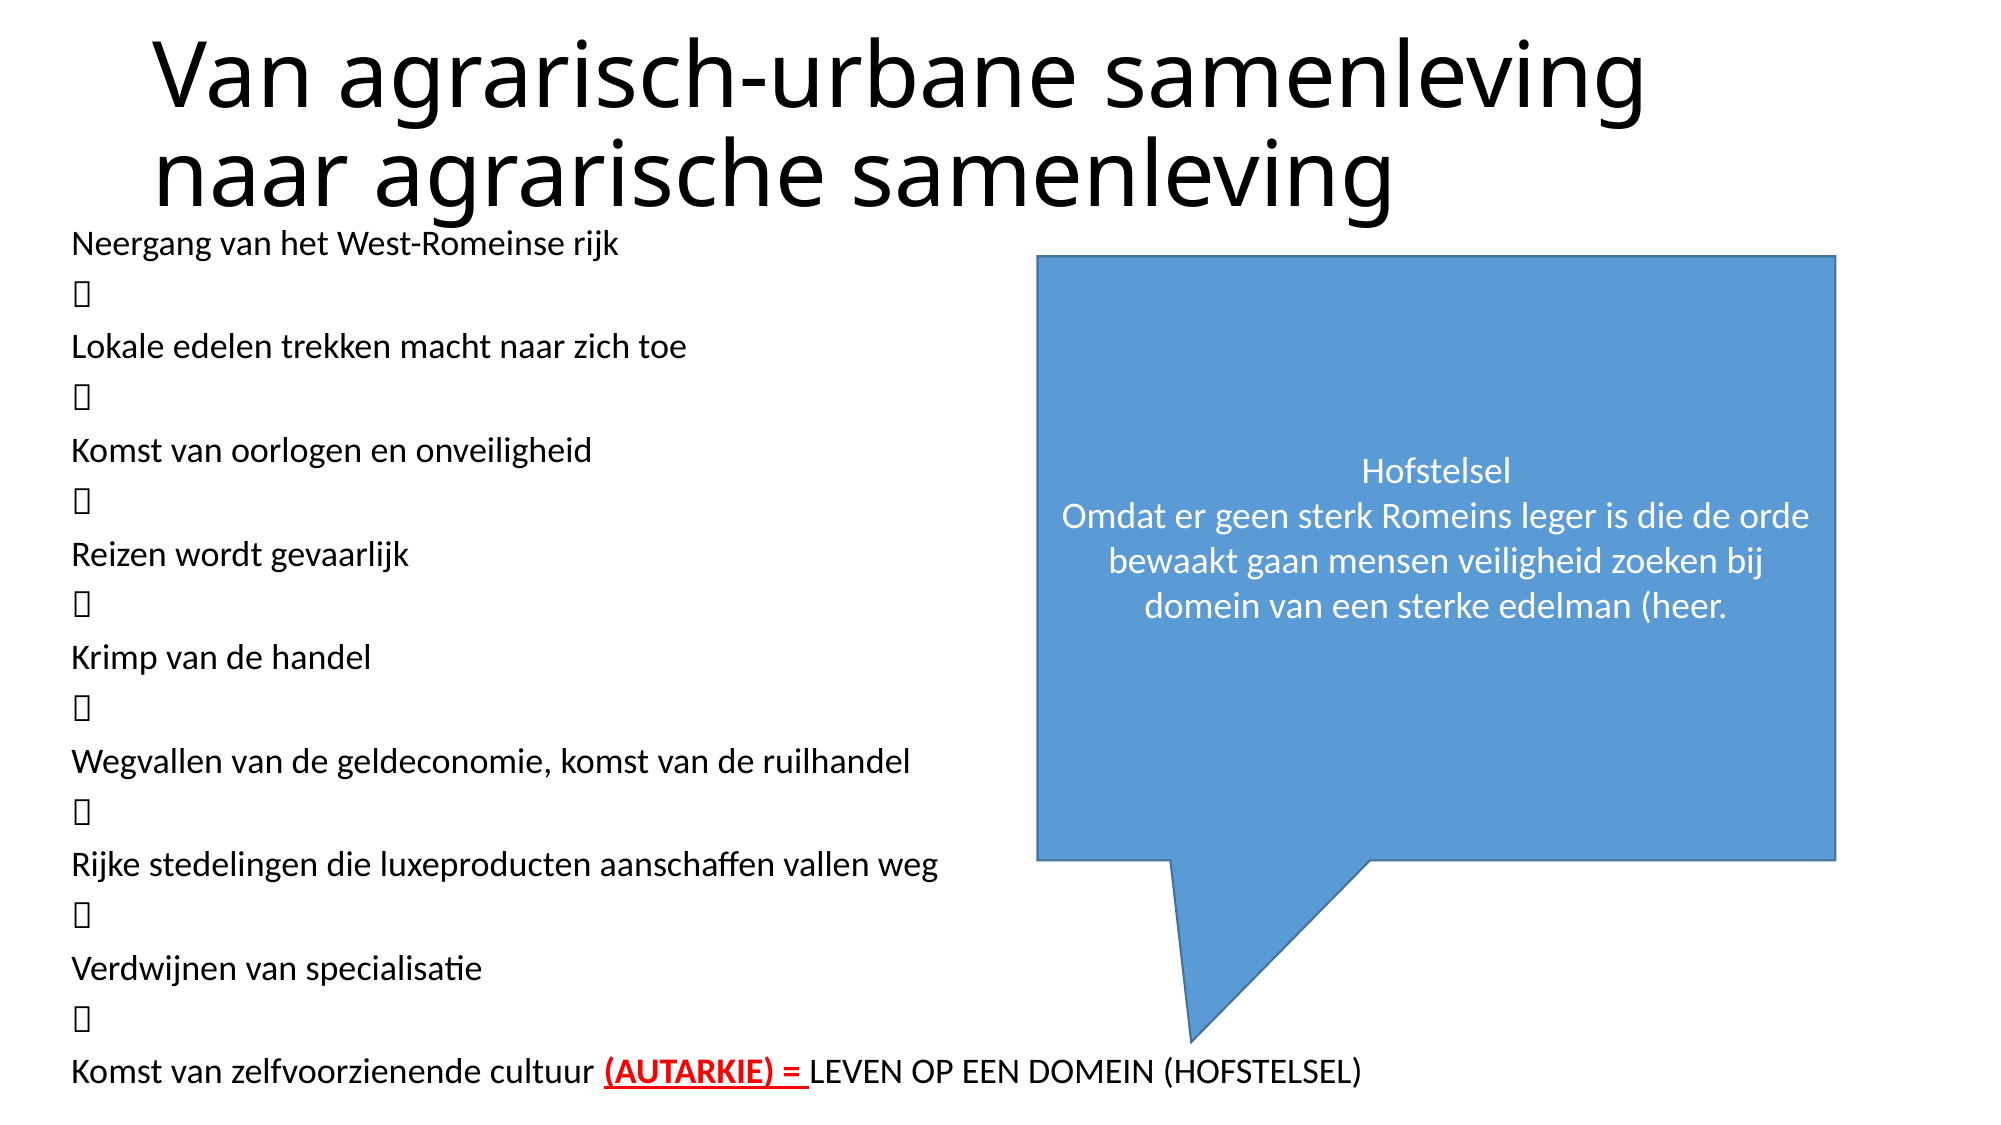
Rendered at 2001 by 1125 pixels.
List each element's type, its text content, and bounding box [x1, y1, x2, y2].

title Van agrarisch-urbane samenleving naar agrarische samenleving [137, 18, 1863, 216]
list Neergang van het West-Romeinse rijk  Lokale edelen trekken macht naar zich toe  Komst van oorlogen en onveiligheid  Reizen wordt gevaarlijk  Krimp van de handel  Wegvallen van de geldeconomie, komst van de ruilhandel  Rijke stedelingen die luxeproducten aanschaffen vallen weg  Verdwijnen van specialisatie  Komst van zelfvoorzienende cultuur (AUTARKIE) = LEVEN OP EEN DOMEIN (HOFSTELSEL) [56, 216, 1863, 1111]
text_box Hofstelsel Omdat er geen sterk Romeins leger is die de orde bewaakt gaan mensen veiligheid zoeken bij domein van een sterke edelman (heer. [1036, 255, 1837, 1045]
